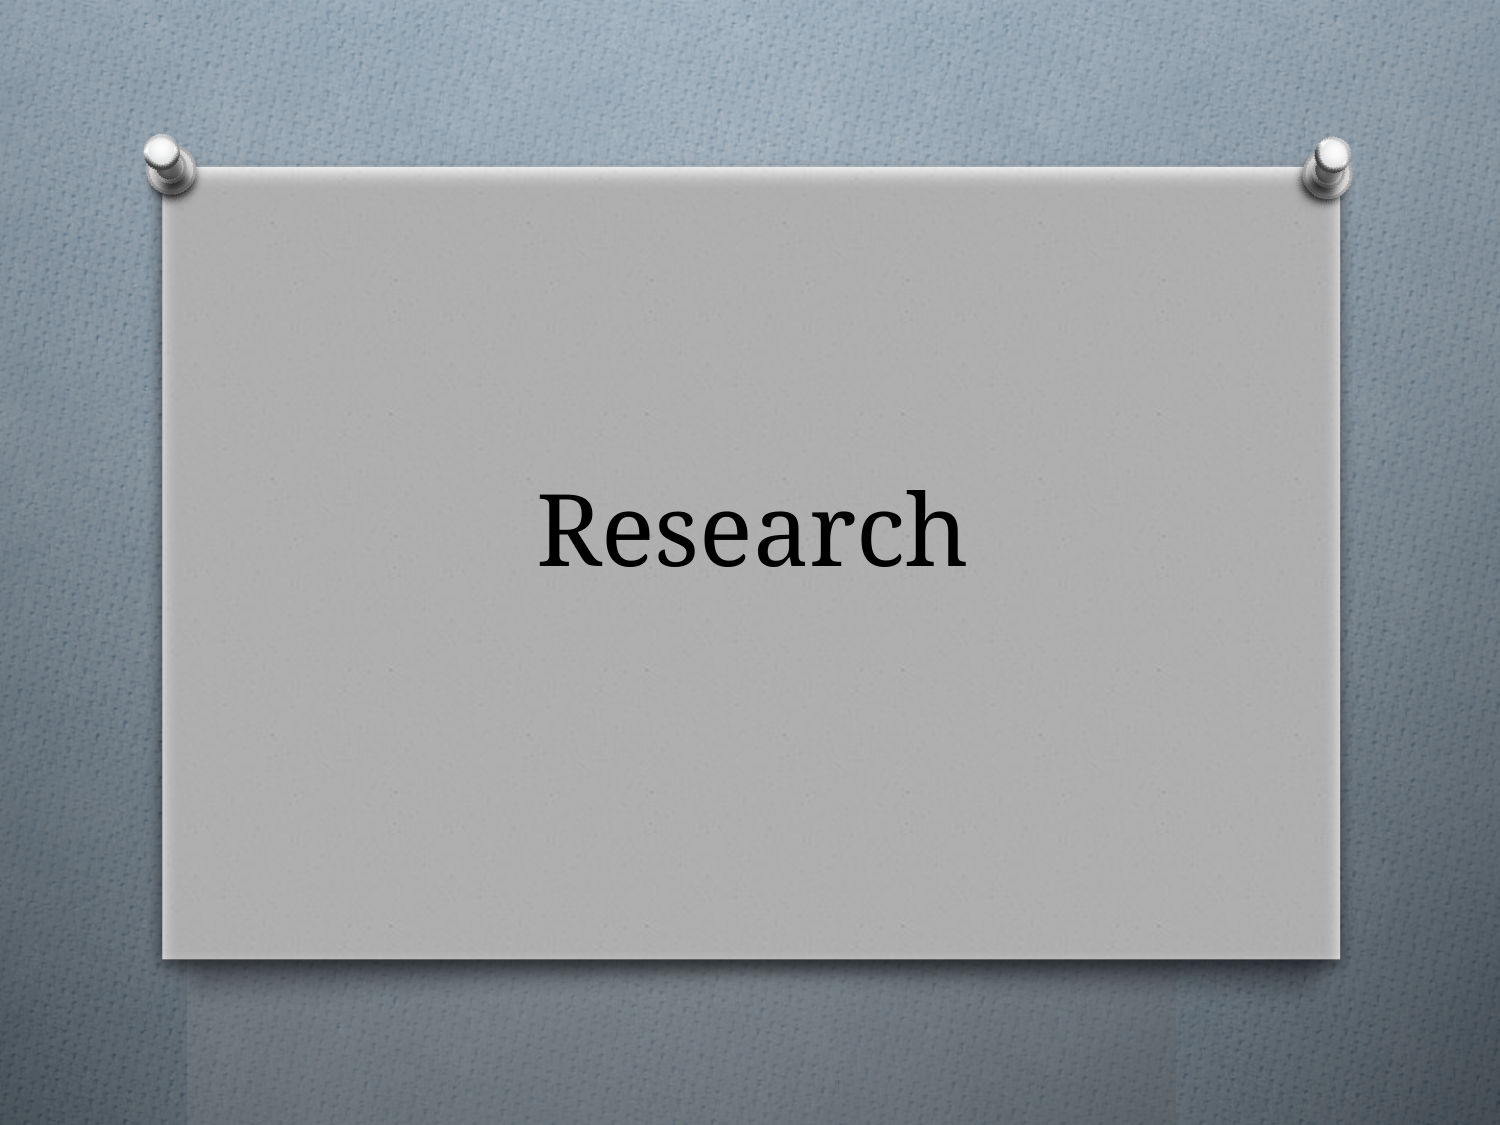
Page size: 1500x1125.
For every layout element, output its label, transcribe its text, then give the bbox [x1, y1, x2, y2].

title Research [283, 294, 1223, 595]
picture [1274, 109, 1396, 230]
picture [112, 100, 235, 224]
